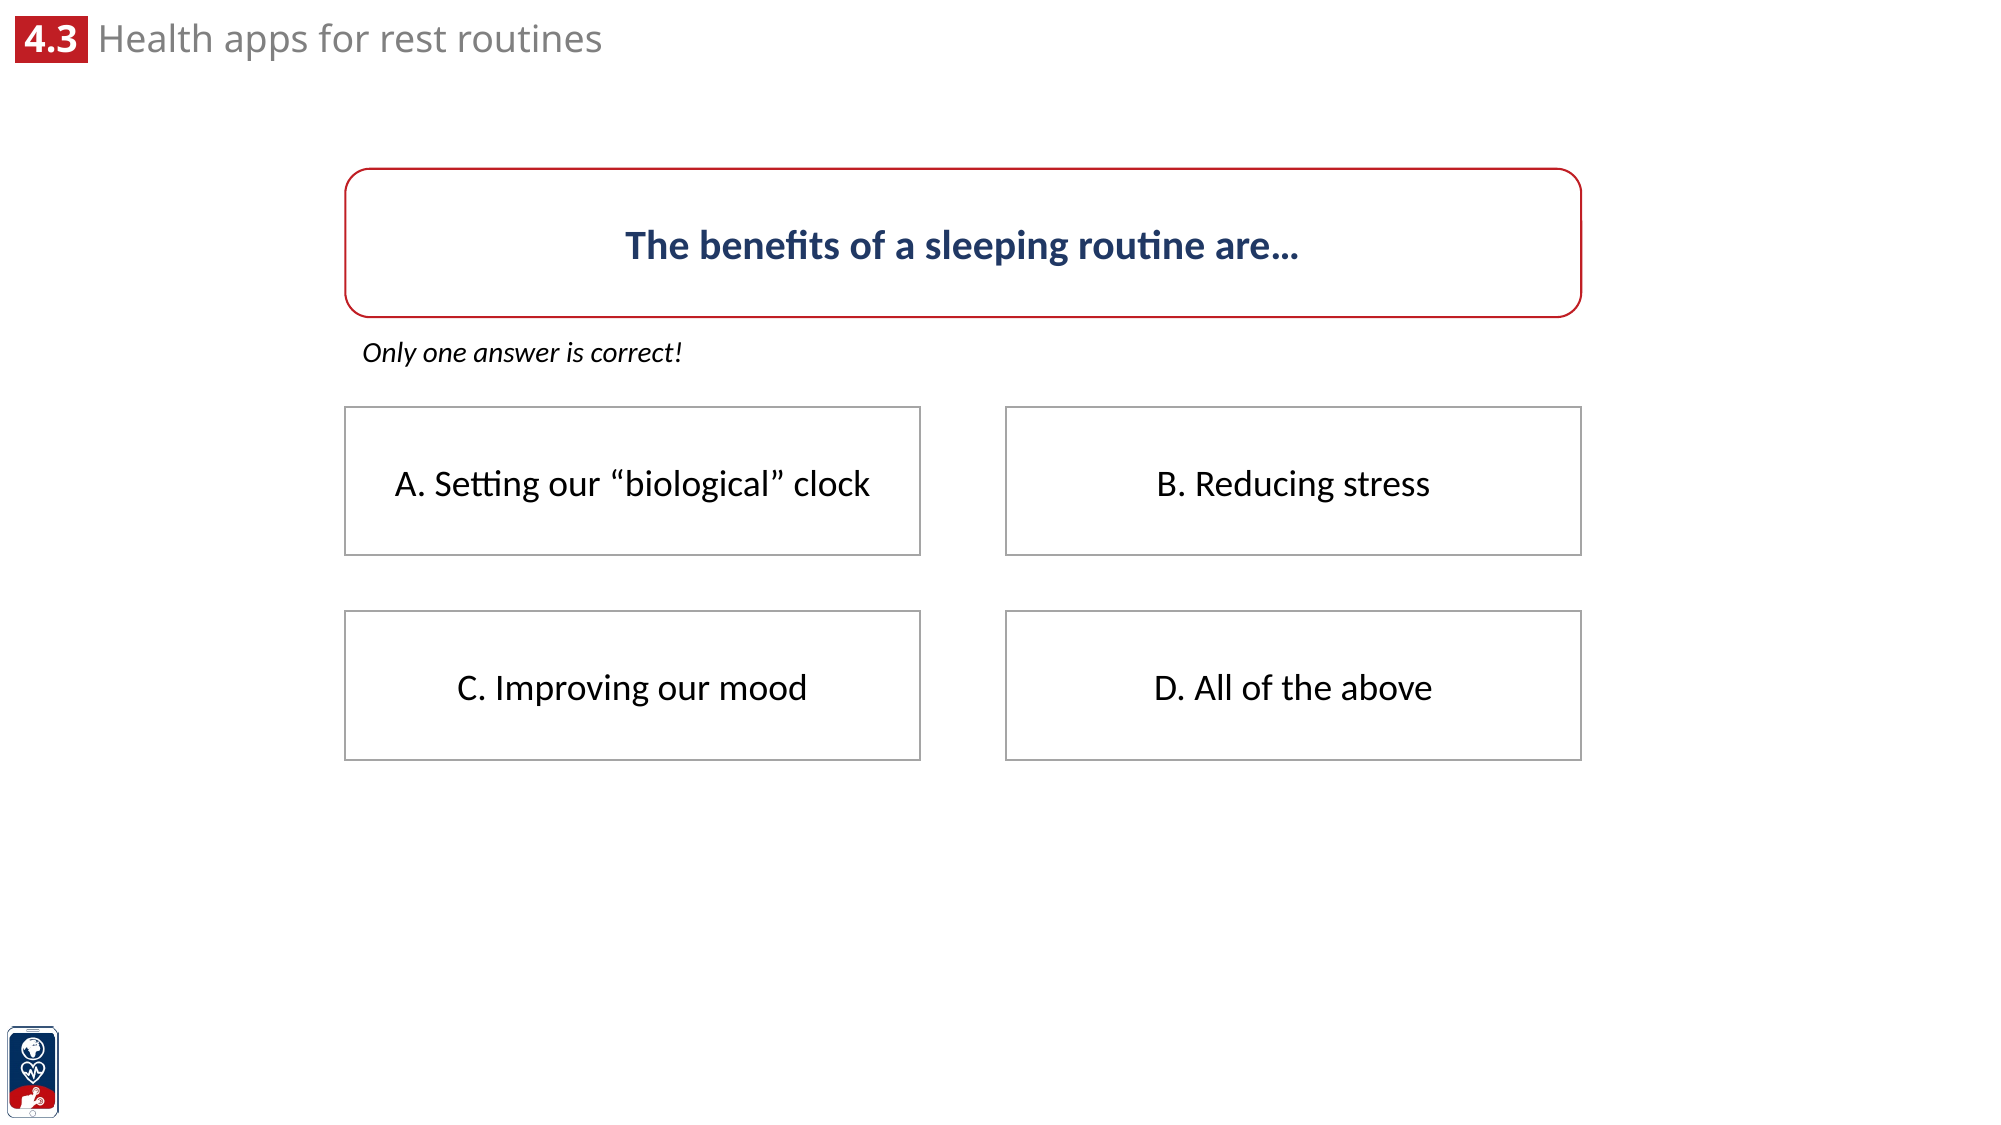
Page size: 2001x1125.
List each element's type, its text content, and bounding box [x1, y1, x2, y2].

text_box The benefits of a sleeping routine are… [344, 167, 1583, 319]
text_box A. Setting our “biological” clock [344, 406, 921, 556]
picture [7, 1026, 59, 1118]
text_box Only one answer is correct! [347, 325, 699, 376]
text_box D. All of the above [1005, 610, 1582, 761]
text_box C. Improving our mood [344, 610, 921, 761]
text_box B. Reducing stress [1005, 406, 1582, 556]
